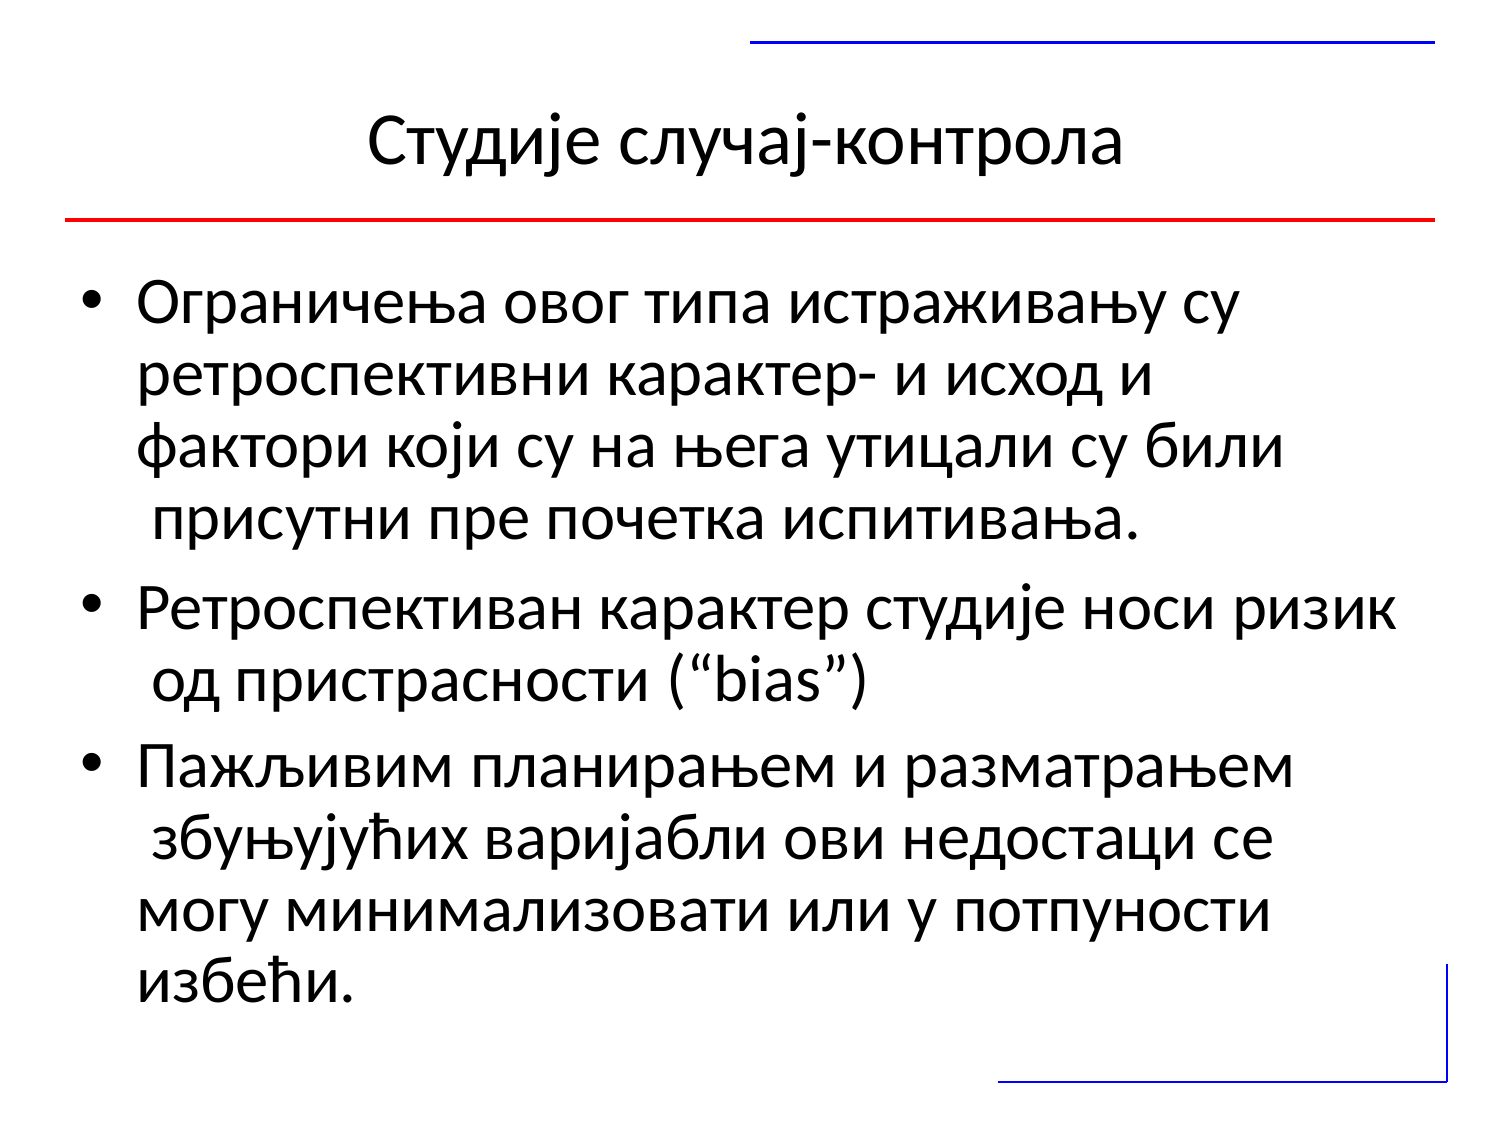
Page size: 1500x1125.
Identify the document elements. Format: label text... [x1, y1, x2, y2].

text_box Ограничења овог типа истраживању су ретроспективни карактер- и исход и фактори који су на њега утицали су били присутни пре почетка испитивања. Ретроспективан карактер студије носи ризик од пристрасности (“bias”) Пажљивим планирањем и разматрањем збуњујућих варијабли ови недостаци се могу минимализовати или у потпуности избећи. [77, 255, 1408, 1018]
title Студије случај-контрола [365, 87, 1135, 255]
